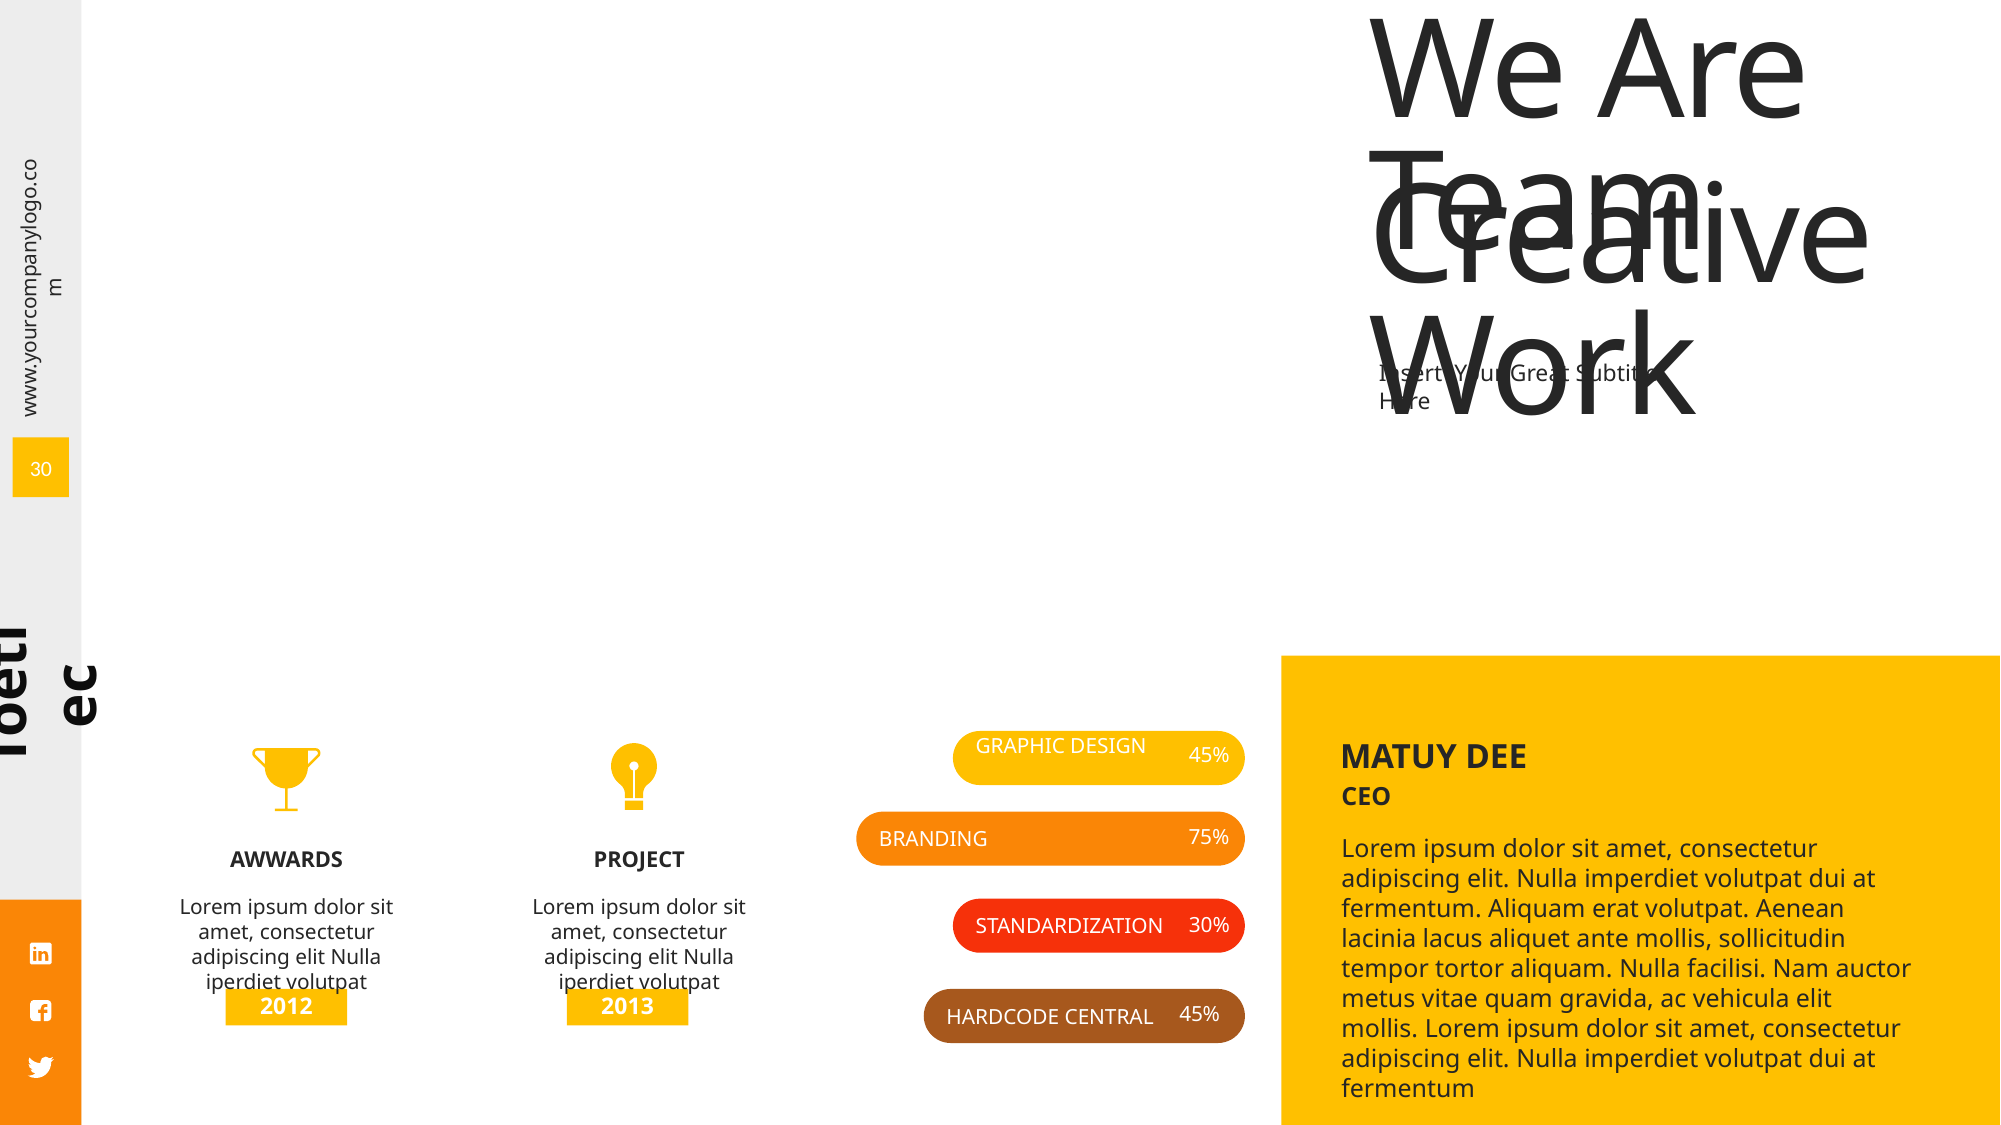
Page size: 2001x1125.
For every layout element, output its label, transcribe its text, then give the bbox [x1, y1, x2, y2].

picture [77, 0, 1444, 656]
text_box 2013 [566, 1001, 689, 1026]
text_box Lorem ipsum dolor sit amet, consectetur adipiscing elit Nulla iperdiet volutpat [141, 886, 432, 1001]
text_box Lorem ipsum dolor sit amet, consectetur adipiscing elit Nulla iperdiet volutpat [494, 886, 785, 1001]
text_box 2012 [225, 1001, 348, 1026]
text_box We Are Creative [1444, 67, 1928, 200]
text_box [856, 730, 1245, 1044]
text_box [1280, 655, 2000, 1125]
text_box Lorem ipsum dolor sit amet, consectetur adipiscing elit. Nulla imperdiet volutpat dui at fermentum. Aliquam erat volutpat. Aenean lacinia lacus aliquet ante mollis, sollicitudin tempor tortor aliquam. Nulla facilisi. Nam auctor metus vitae quam gravida, ac vehicula elit mollis. Lorem ipsum dolor sit amet, consectetur adipiscing elit. Nulla imperdiet volutpat dui at fermentum [1326, 825, 1928, 1110]
text_box Team Work [1444, 200, 1928, 355]
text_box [611, 743, 657, 810]
text_box Insert Your Great Subtitle Here [1444, 355, 1718, 422]
text_box [252, 748, 321, 812]
text_box CEO [1326, 772, 1536, 818]
text_box AWWARDS [189, 838, 384, 880]
slide_number 30 [12, 437, 69, 498]
text_box PROJECT [542, 838, 736, 880]
text_box MATUY DEE [1325, 721, 1610, 789]
